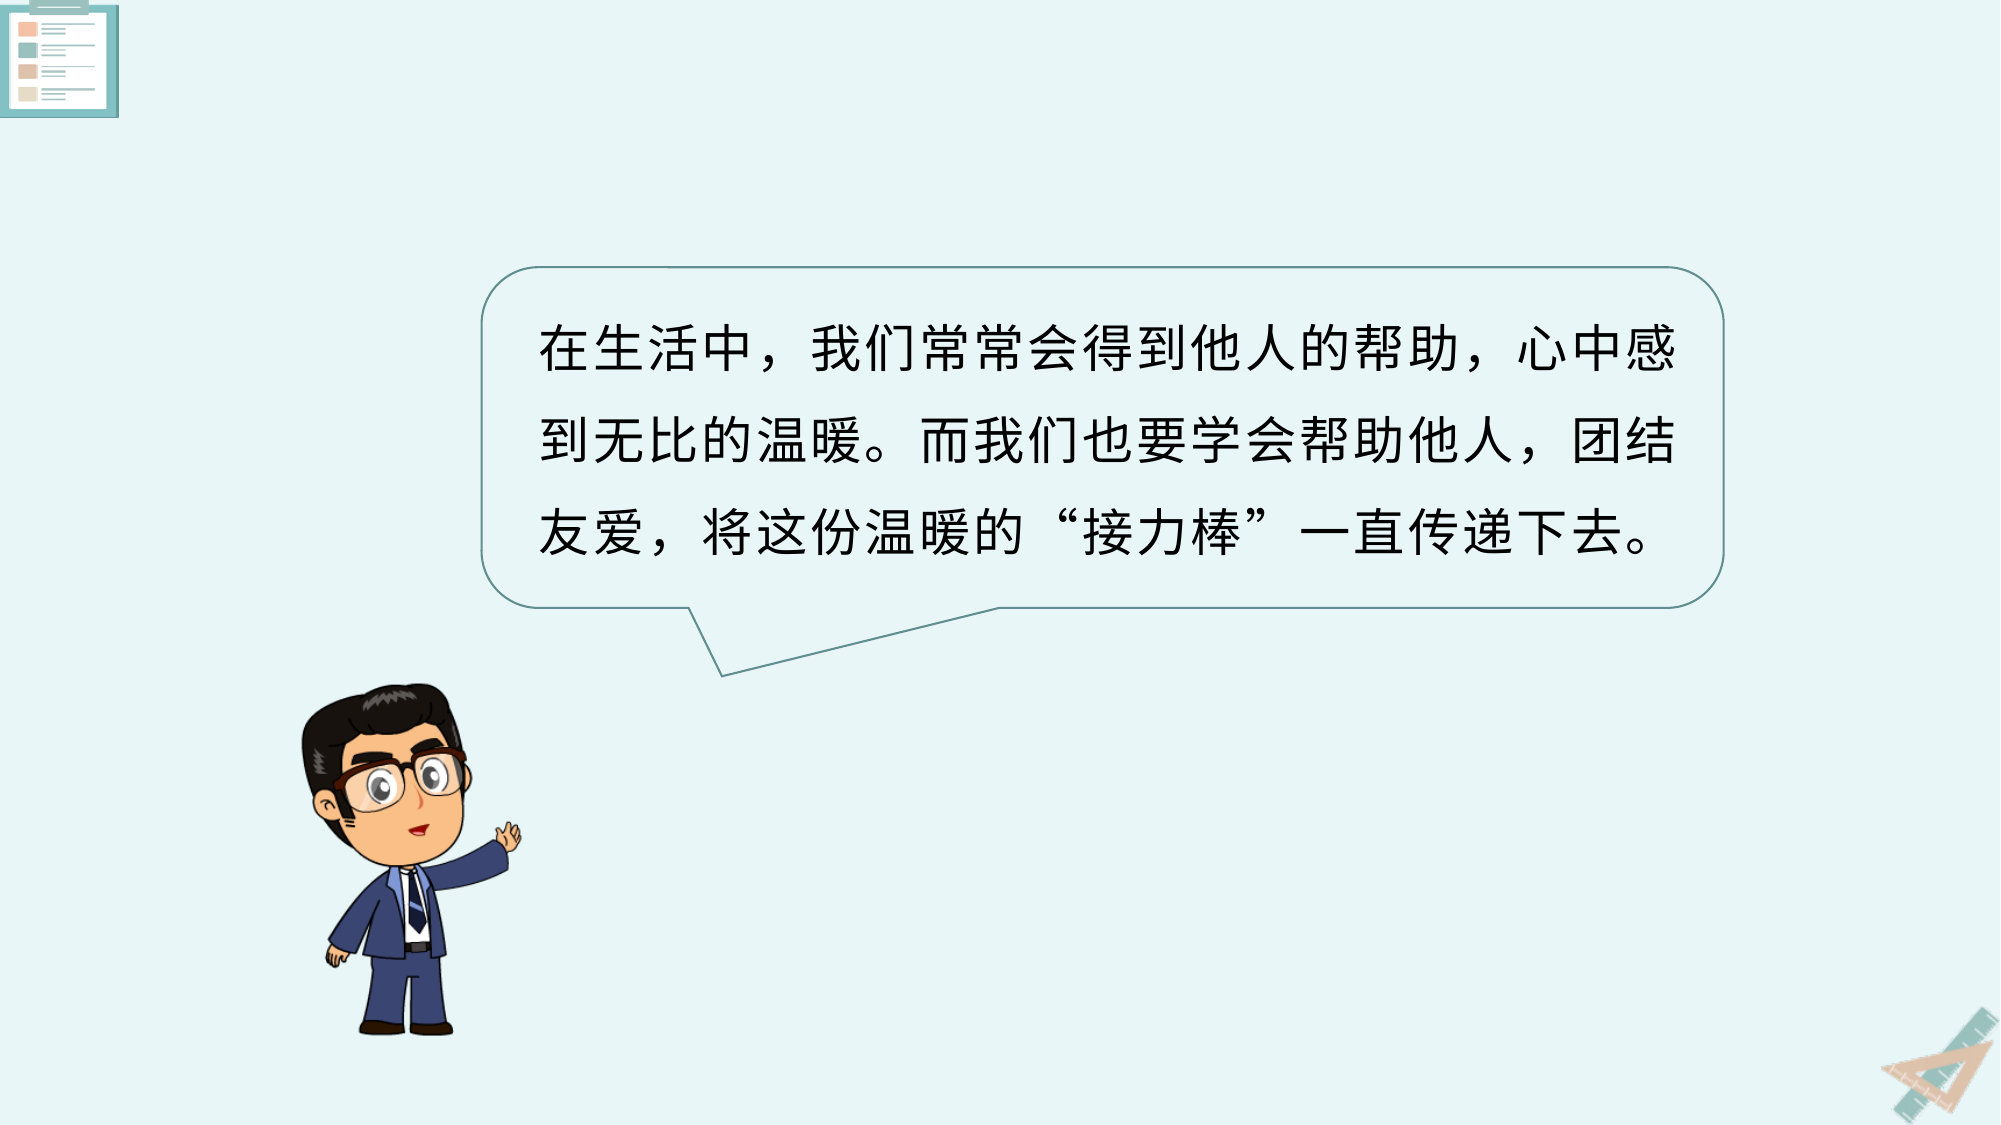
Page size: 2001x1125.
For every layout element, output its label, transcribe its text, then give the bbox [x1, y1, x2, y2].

picture [292, 660, 524, 1055]
subtitle 在生活中，我们常常会得到他人的帮助，心中感到无比的温暖。而我们也要学会帮助他人，团结友爱，将这份温暖的“接力棒”一直传递下去。 [523, 608, 692, 619]
text_box [480, 266, 1725, 678]
picture [0, 0, 119, 119]
picture [1881, 1006, 2000, 1125]
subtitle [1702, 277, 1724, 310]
subtitle 在生活中，我们常常会得到他人的帮助，心中感到无比的温暖。而我们也要学会帮助他人，团结友爱，将这份温暖的“接力棒”一直传递下去。 [963, 566, 1724, 619]
